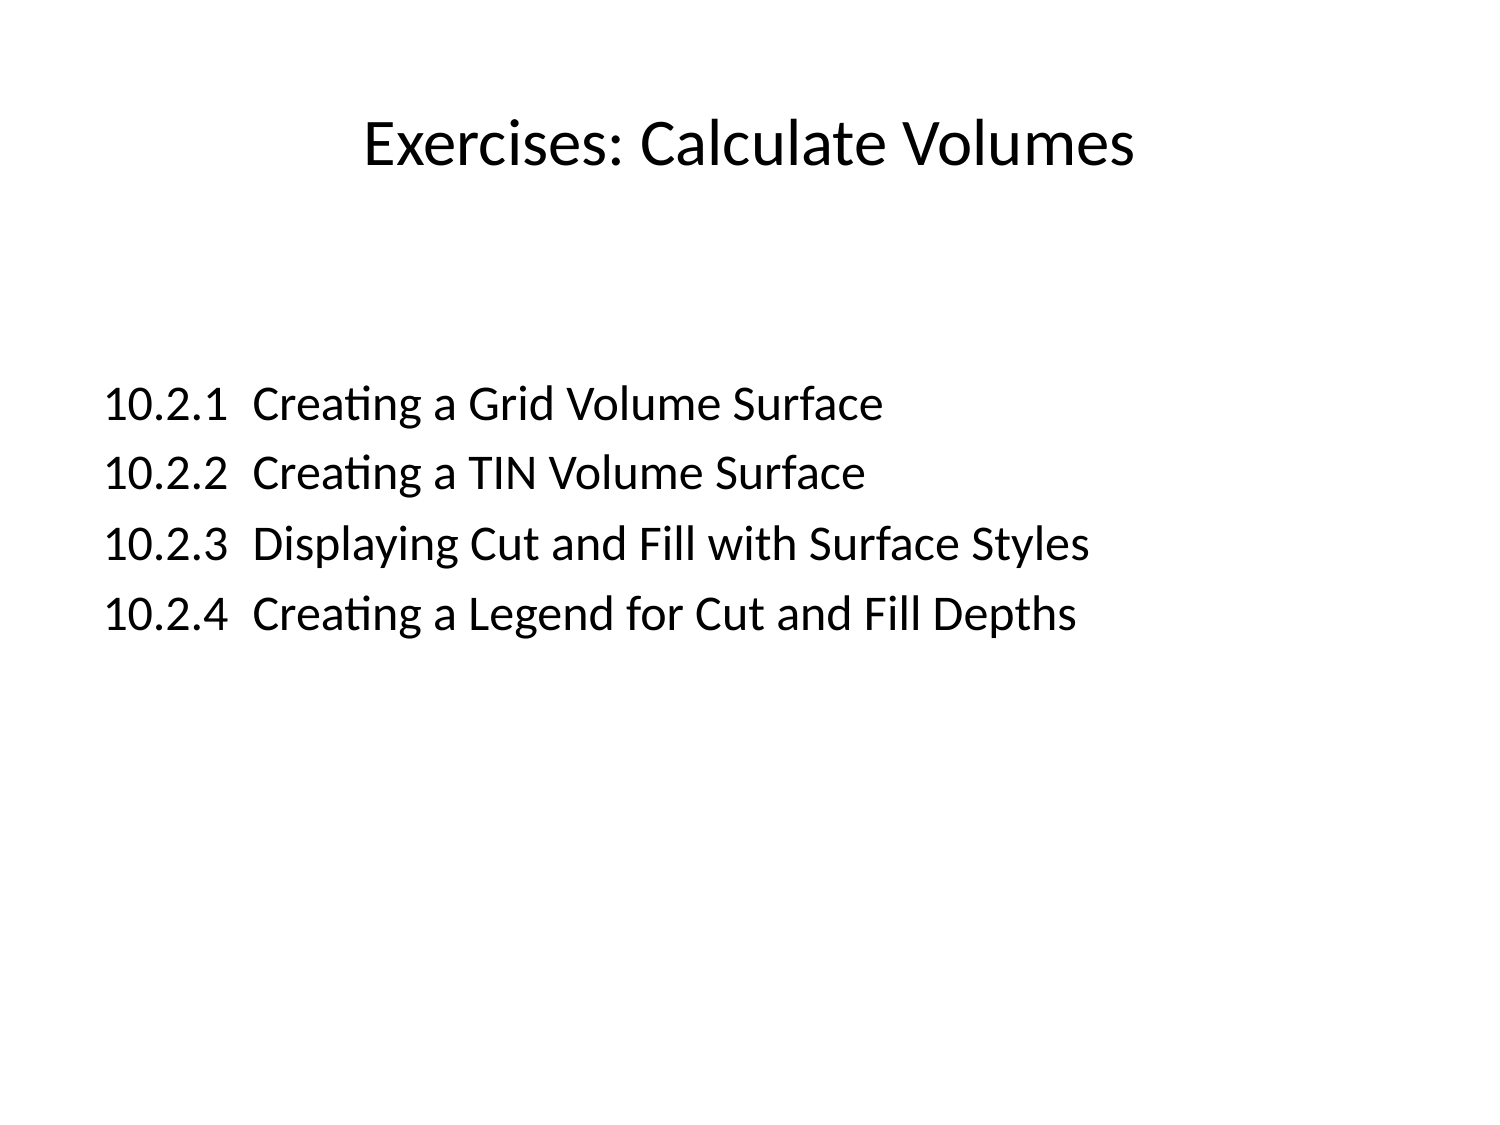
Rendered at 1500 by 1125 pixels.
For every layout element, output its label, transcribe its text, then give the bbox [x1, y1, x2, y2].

title Exercises: Calculate Volumes [75, 45, 1425, 233]
list 10.2.1 Creating a Grid Volume Surface 10.2.2 Creating a TIN Volume Surface 10.2.3 Displaying Cut and Fill with Surface Styles 10.2.4 Creating a Legend for Cut and Fill Depths [87, 362, 1425, 875]
